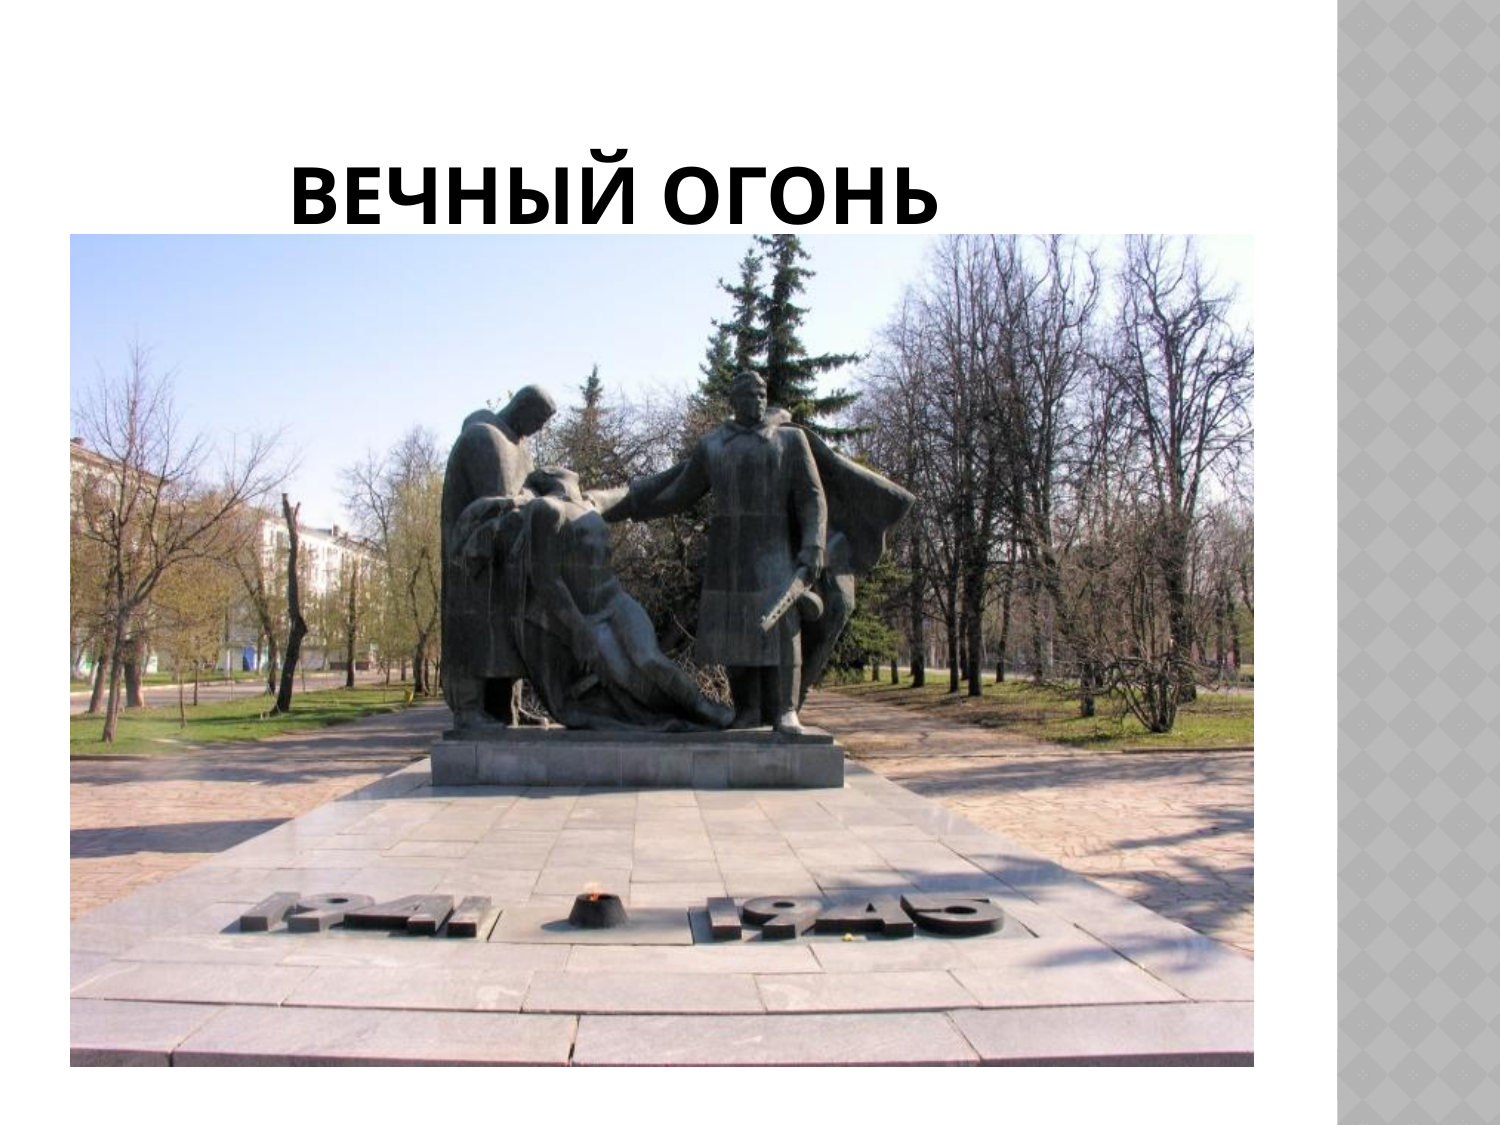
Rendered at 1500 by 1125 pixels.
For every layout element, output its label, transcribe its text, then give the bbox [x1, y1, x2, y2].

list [69, 233, 1255, 1067]
title вечный огонь [75, 52, 1263, 240]
